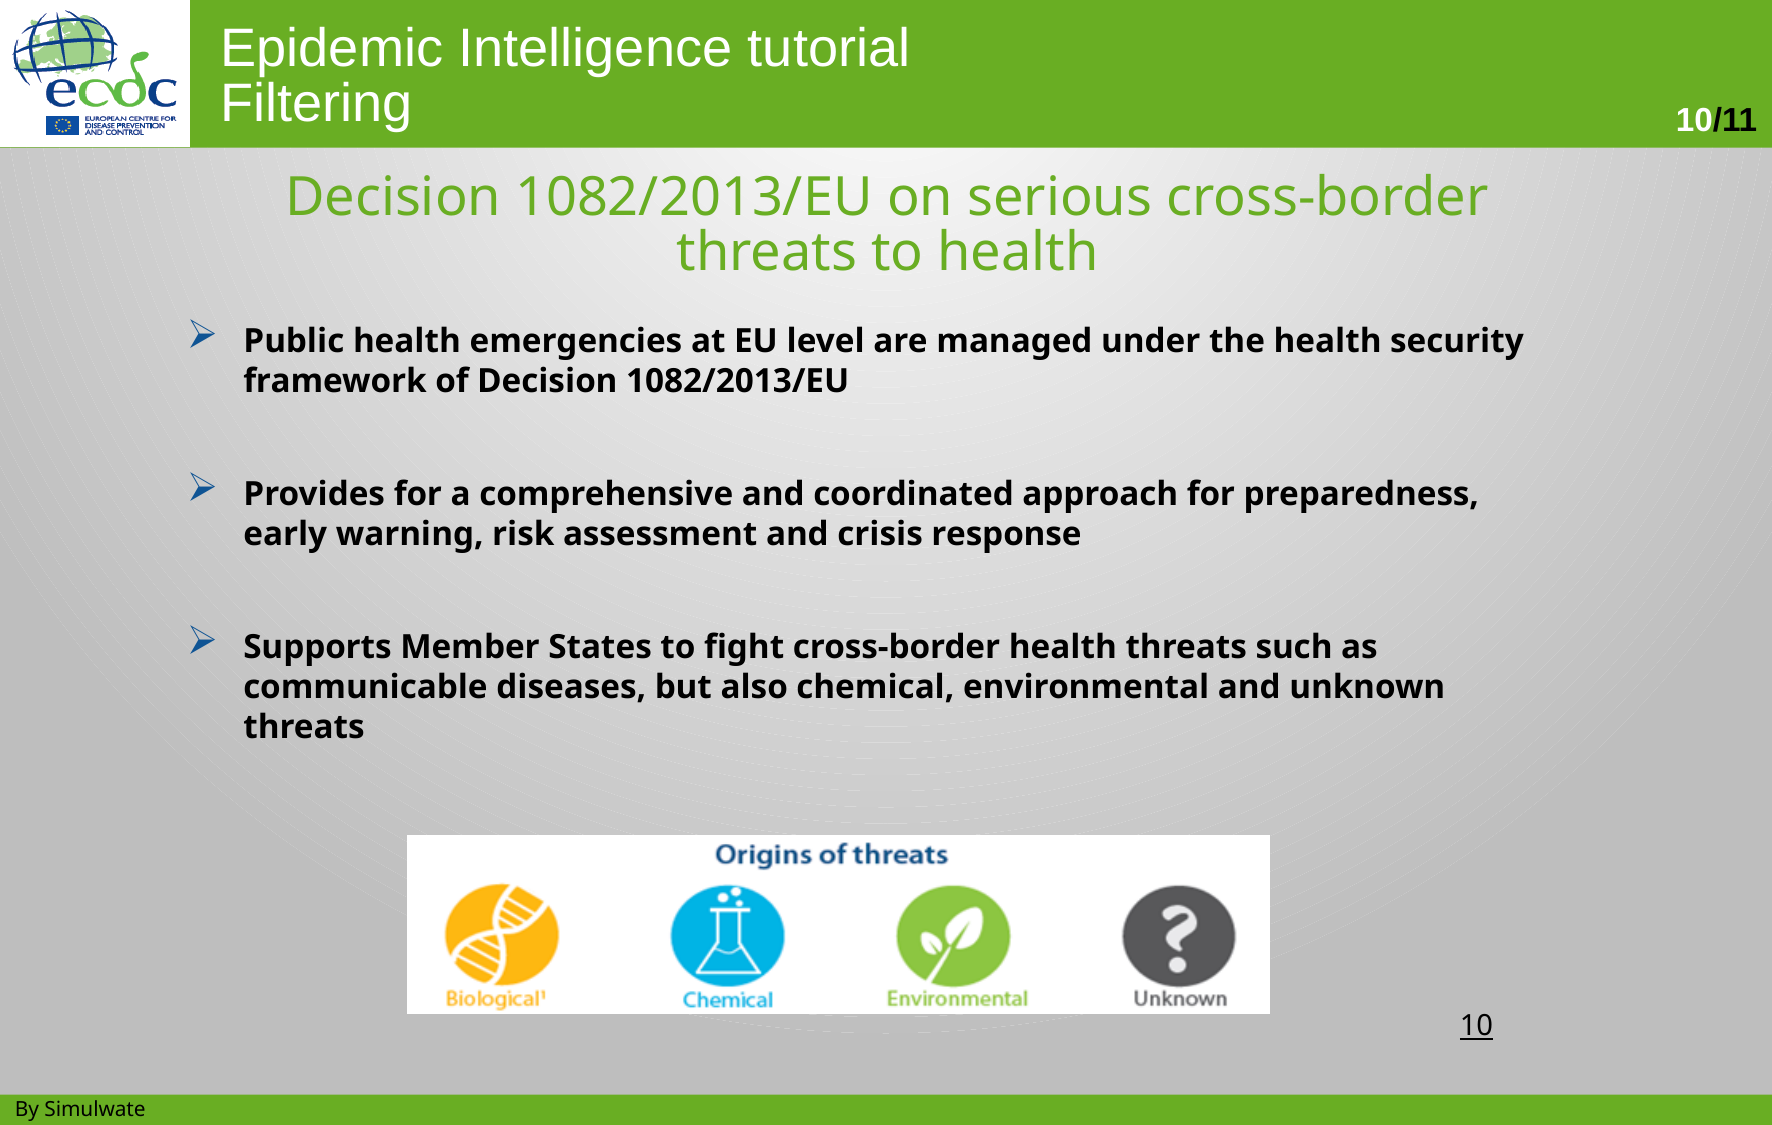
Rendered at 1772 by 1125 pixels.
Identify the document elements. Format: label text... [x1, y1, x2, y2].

title Decision 1082/2013/EU on serious cross-border threats to health [212, 163, 1563, 318]
picture [0, 0, 190, 147]
picture [407, 835, 1271, 1014]
slide_number 10 [1269, 999, 1684, 1078]
list Public health emergencies at EU level are managed under the health security framework of Decision 1082/2013/EU Provides for a comprehensive and coordinated approach for preparedness, early warning, risk assessment and crisis response Supports Member States to fight cross-border health threats such as communicable diseases, but also chemical, environmental and unknown threats [173, 312, 1560, 755]
